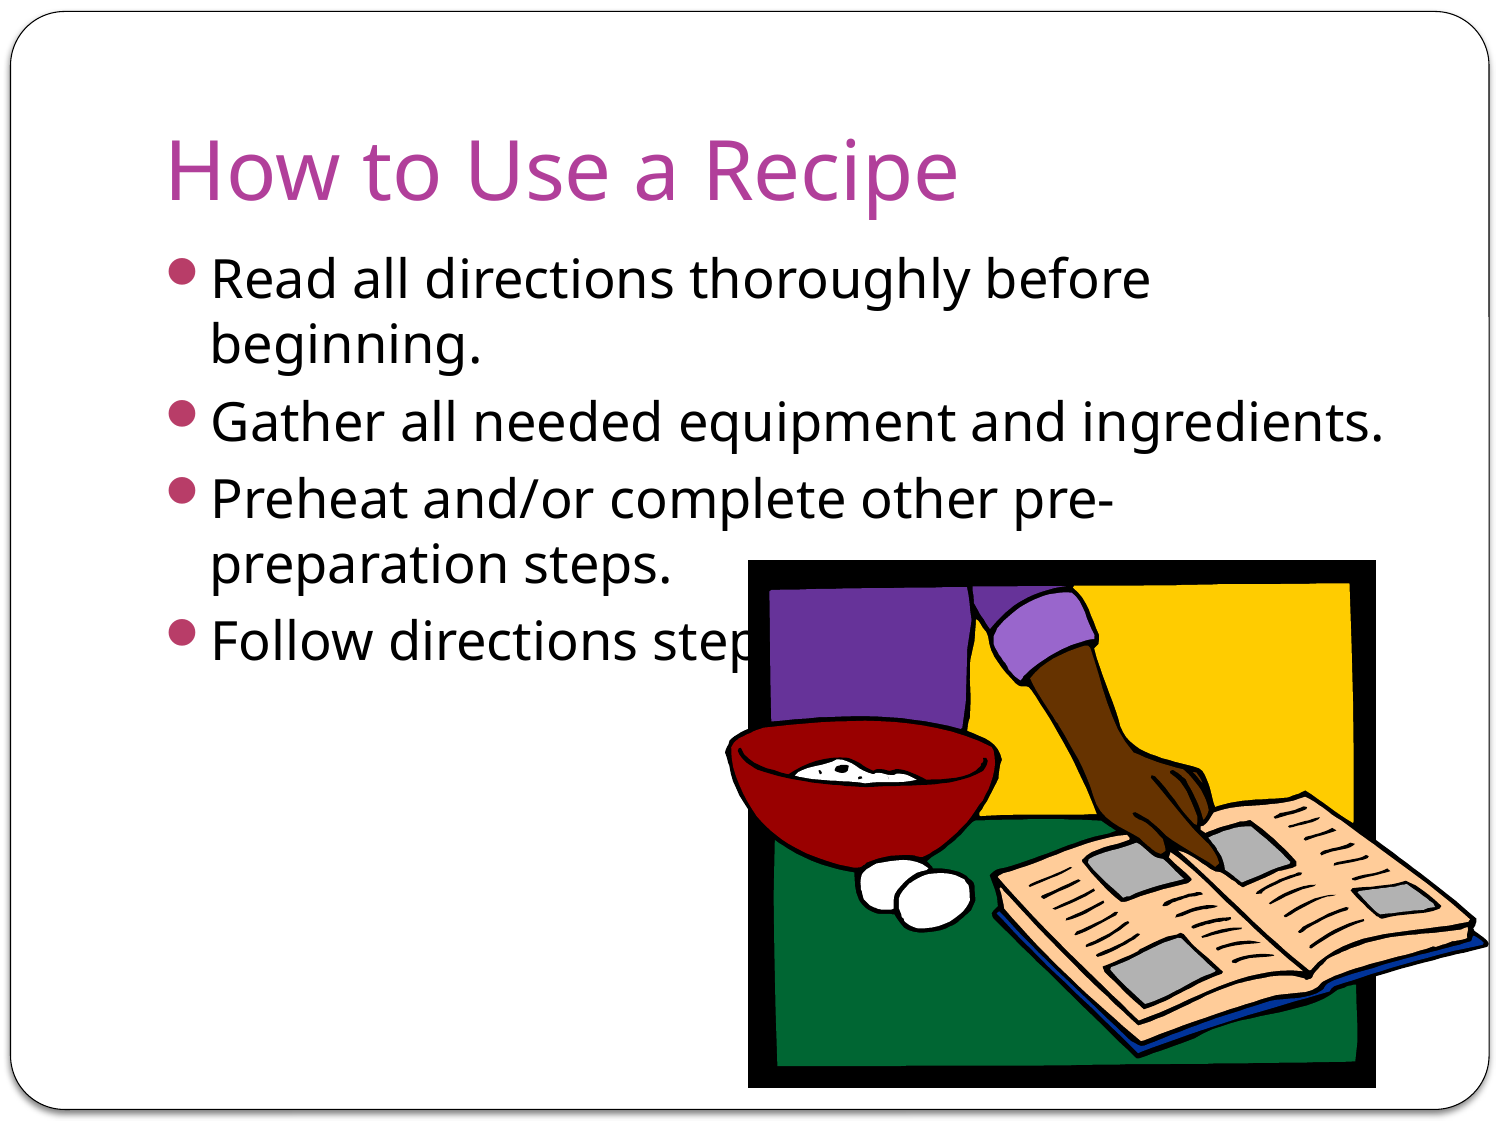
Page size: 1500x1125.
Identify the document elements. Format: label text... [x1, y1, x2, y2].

list Read all directions thoroughly before beginning. Gather all needed equipment and ingredients. Preheat and/or complete other pre-preparation steps. Follow directions step by step. [150, 237, 1425, 988]
picture [724, 559, 1489, 1088]
title How to Use a Recipe [150, 45, 1425, 233]
